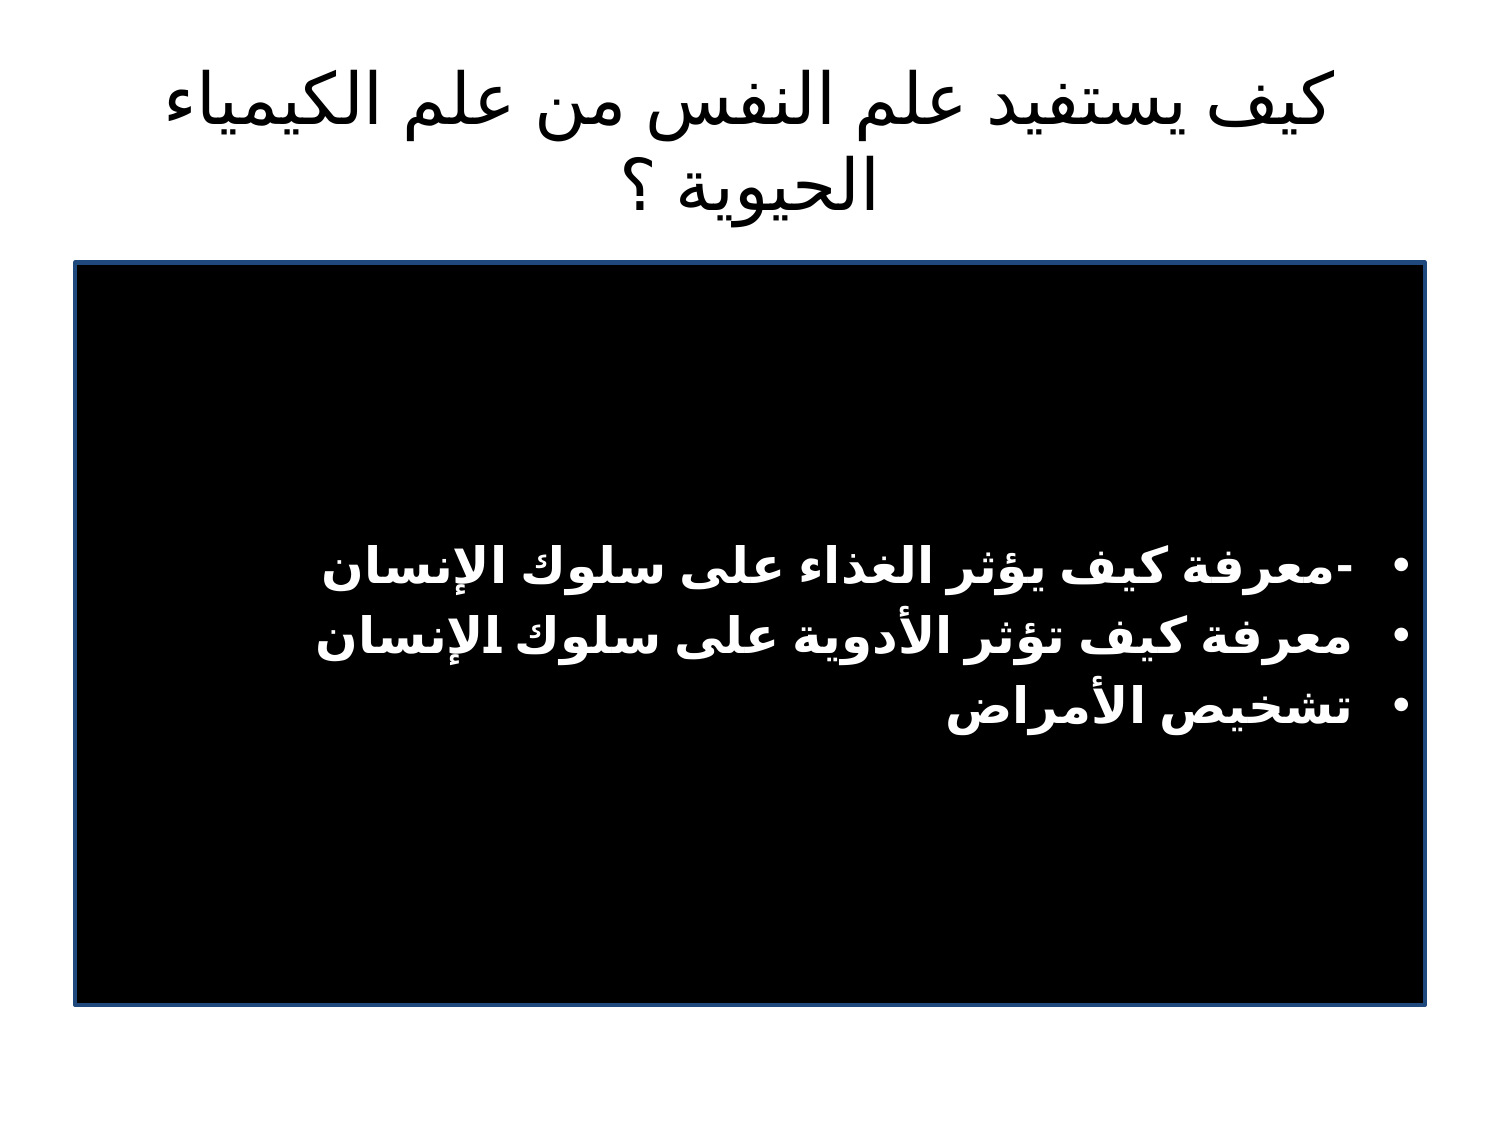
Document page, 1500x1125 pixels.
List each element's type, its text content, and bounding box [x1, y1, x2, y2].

title كيف يستفيد علم النفس من علم الكيمياء الحيوية ؟ [75, 45, 1425, 233]
list -معرفة كيف يؤثر الغذاء على سلوك الإنسان معرفة كيف تؤثر الأدوية على سلوك الإنسان تشخيص الأمراض [73, 260, 1427, 1007]
